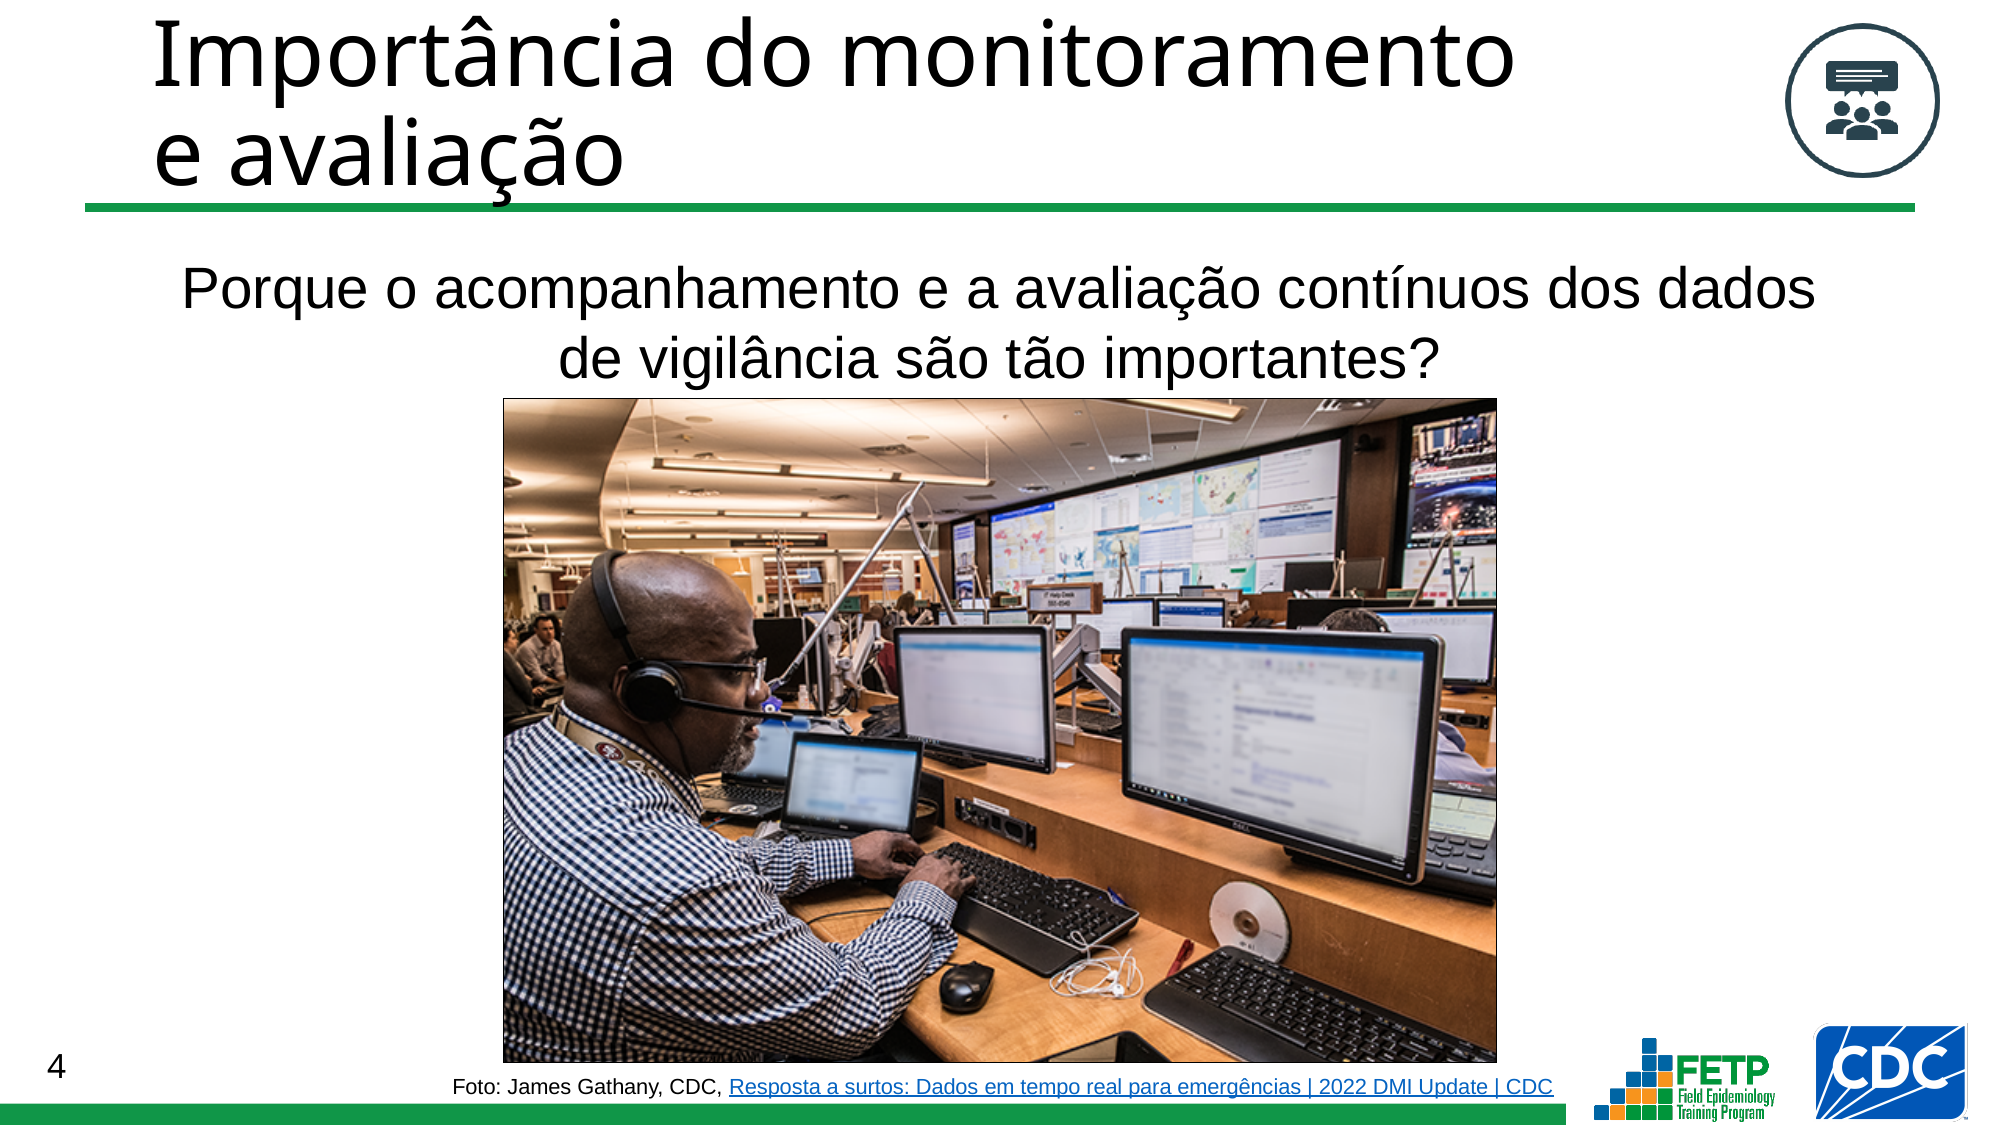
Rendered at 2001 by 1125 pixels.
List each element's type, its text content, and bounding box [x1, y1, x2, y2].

list Porque o acompanhamento e a avaliação contínuos dos dados de vigilância são tão importantes? [137, 242, 1863, 1004]
picture [503, 398, 1497, 1063]
text_box Foto: James Gathany, CDC, Resposta a surtos: Dados em tempo real para emergências | 2022 DMI Update | CDC [300, 1067, 1570, 1107]
picture [1594, 1038, 1775, 1122]
picture [1813, 1023, 1968, 1122]
picture [1785, 23, 1940, 178]
title Importância do monitoramento e avaliação [137, 0, 1738, 207]
